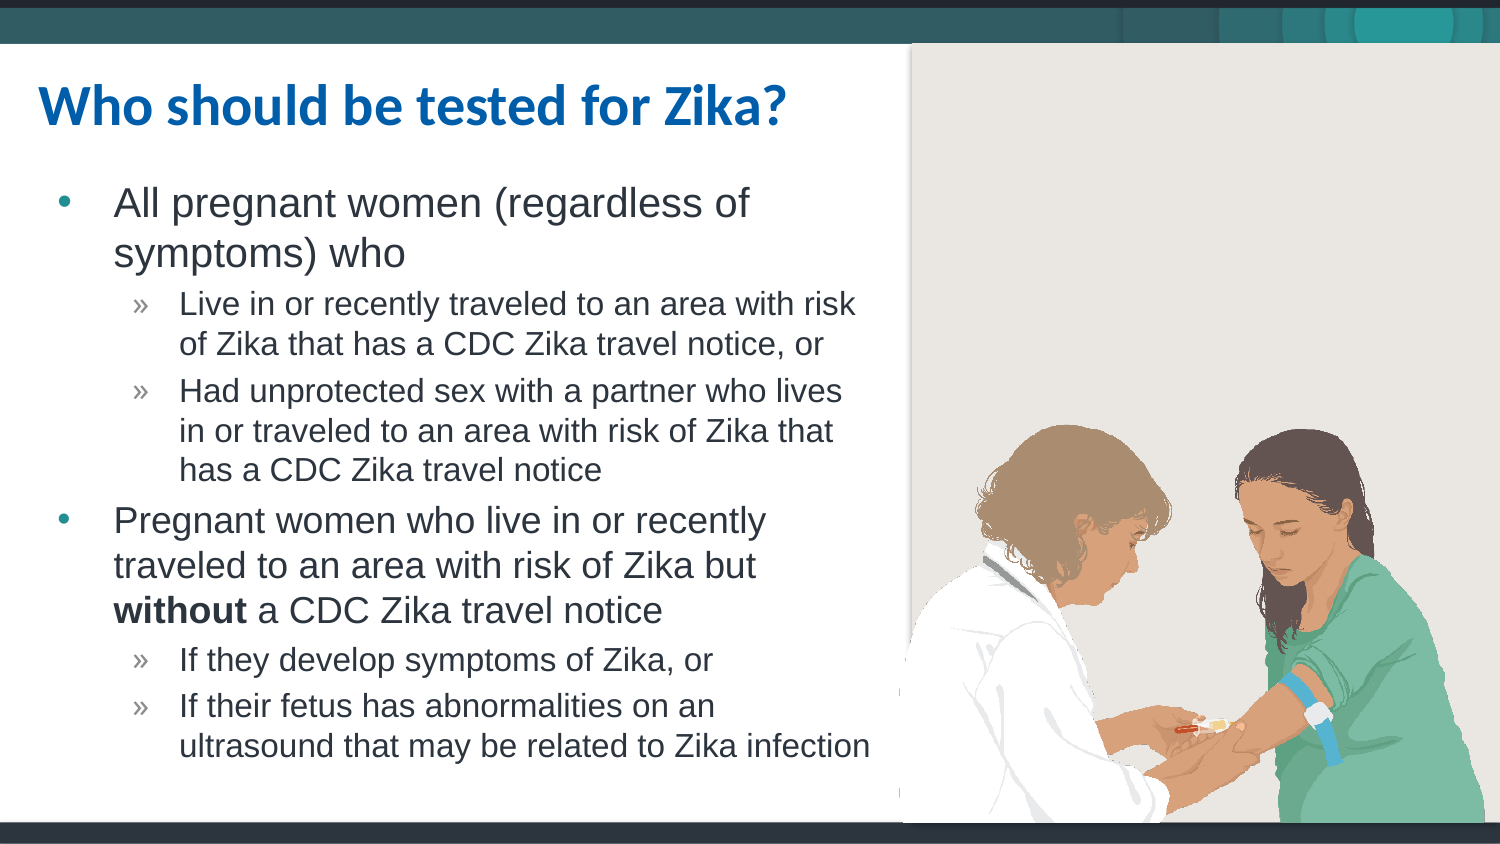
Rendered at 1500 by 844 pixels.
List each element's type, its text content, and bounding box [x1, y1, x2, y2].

picture [0, 0, 1500, 44]
title Who should be tested for Zika? [23, 59, 889, 211]
list All pregnant women (regardless of symptoms) who Live in or recently traveled to an area with risk of Zika that has a CDC Zika travel notice, or Had unprotected sex with a partner who lives in or traveled to an area with risk of Zika that has a CDC Zika travel notice Pregnant women who live in or recently traveled to an area with risk of Zika but without a CDC Zika travel notice If they develop symptoms of Zika, or If their fetus has abnormalities on an ultrasound that may be related to Zika infection [42, 211, 889, 792]
picture [852, 408, 1500, 823]
